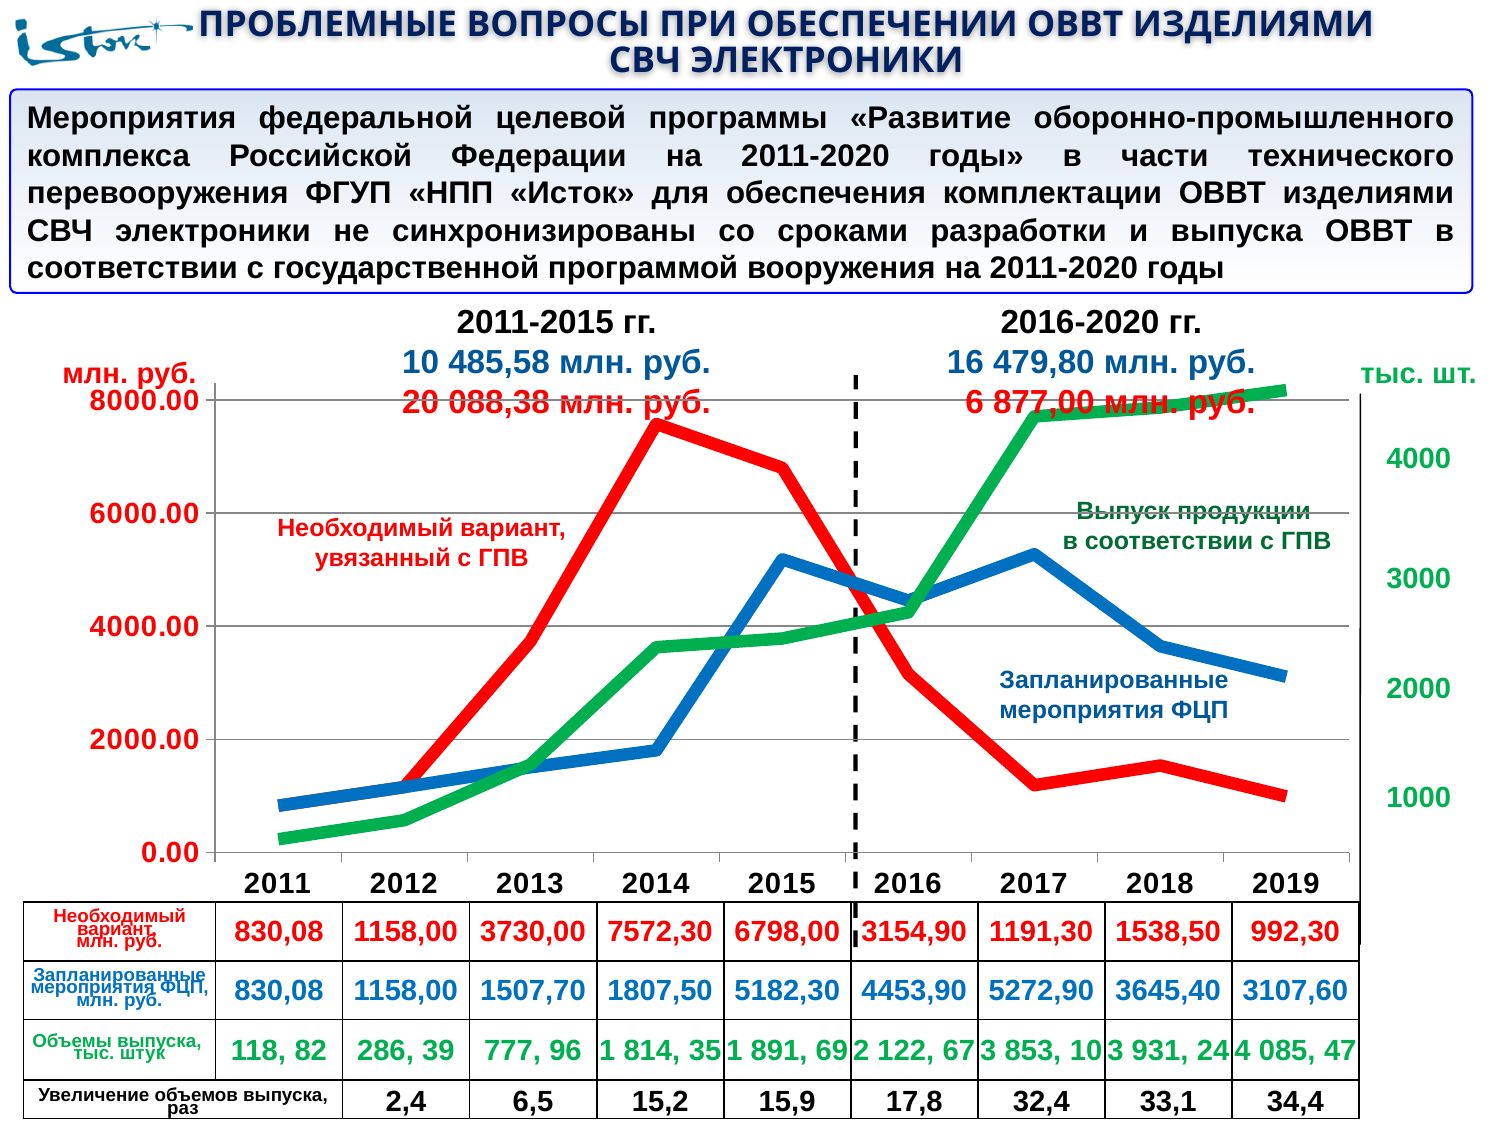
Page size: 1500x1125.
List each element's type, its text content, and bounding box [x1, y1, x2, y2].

text_box Мероприятия федеральной целевой программы «Развитие оборонно-промышленного комплекса Российской Федерации на 2011-2020 годы» в части технического перевооружения ФГУП «НПП «Исток» для обеспечения комплектации ОВВТ изделиями СВЧ электроники не синхронизированы со сроками разработки и выпуска ОВВТ в соответствии с государственной программой вооружения на 2011-2020 годы [10, 89, 1473, 293]
table_cell 5182,30 [725, 962, 850, 1019]
table_cell 777, 96 [470, 1020, 596, 1079]
table_cell 15,9 [725, 1081, 850, 1118]
table_header 992,30 [1233, 921, 1358, 960]
table_header 6798,00 [725, 921, 850, 960]
table_cell 4 085, 47 [1233, 1020, 1358, 1079]
table_cell 286, 39 [343, 1020, 469, 1079]
table_cell Увеличение объемов выпуска, раз [24, 1081, 342, 1118]
text_box млн. руб. [47, 346, 212, 432]
table_cell 15,2 [598, 1081, 723, 1118]
table_header 830,08 [216, 921, 342, 960]
table_header Необходимый вариант, млн. руб. [24, 903, 215, 960]
table_cell 3107,60 [1233, 962, 1358, 1019]
table_cell 3645,40 [1106, 962, 1231, 1019]
chart [62, 371, 1376, 912]
table_cell 4453,90 [852, 962, 977, 1019]
table_cell Объемы выпуска, тыс. штук [24, 1020, 215, 1079]
table_header 1191,30 [979, 921, 1104, 960]
text_box тыс. шт. 4000 3000 2000 1000 [1382, 679, 1500, 822]
table_cell 1507,70 [470, 962, 596, 1019]
table_cell 32,4 [979, 1081, 1104, 1118]
table_cell 1 891, 69 [725, 1020, 850, 1079]
table_cell 118, 82 [216, 1020, 342, 1079]
table_cell 1 814, 35 [598, 1020, 723, 1079]
table_header 1538,50 [1106, 921, 1231, 960]
table_cell 34,4 [1233, 1081, 1358, 1118]
text_box 2011-2015 гг. 10 485,58 млн. руб. 20 088,38 млн. руб. [304, 292, 809, 370]
table_cell 3 931, 24 [1106, 1020, 1231, 1079]
table_header 3154,90 [852, 921, 977, 960]
table_cell 1158,00 [343, 962, 469, 1019]
table_header 1158,00 [343, 921, 469, 960]
table_cell 6,5 [470, 1081, 596, 1118]
text_box 2016-2020 гг. 16 479,80 млн. руб. 6 877,00 млн. руб. [831, 292, 1371, 370]
list 3.3.Применение СВЧ-полупроводниковых элементов и МИС для создания приборов и устройств фотоники, в частности, монолитных фотоприёмников для современных волоконно-оптических линий связи (ВОЛС) со скоростью передачи данных 100ГГб/с и выше, в которых фотодетектор может быть интегрирован с СВЧ усилителями «ФГУП НПП «Исток». 3.4. Разработка оптоэлектронных элементов и систем передачи аналоговых сигналов СВЧ и мм диапазонов по оптоволоконным линиям связи. Модуляция света (ИК) СВЧ сигналом позволяет передавать и распределять информацию по оптоволокну, потери в котором составляют 0.1 дБ/км, в то время как потери в коаксиальной линии 1дБ на 30см. Несопоставимы и массы - 0.2кг/км у оптоволоконной, против 560кг/км у коаксиальной линии связи. Такие системы предназначены в первую очередь для кораблей, летательных и космических аппаратов. [1378, 670, 1500, 822]
text_box тыс. шт. 4000 3000 2000 1000 [1371, 346, 1500, 667]
table_cell 33,1 [1106, 1081, 1231, 1118]
table_cell 17,8 [852, 1081, 977, 1118]
table_cell Запланированные мероприятия ФЦП, млн. руб. [24, 962, 215, 1019]
table_cell 2 122, 67 [852, 1020, 977, 1079]
table_cell 2,4 [343, 1081, 469, 1118]
table_cell 1807,50 [598, 962, 723, 1019]
table_cell 3 853, 10 [979, 1020, 1104, 1079]
table_header 3730,00 [470, 921, 596, 960]
table_cell 5272,90 [979, 962, 1104, 1019]
table_header 7572,30 [598, 921, 723, 960]
picture [14, 15, 194, 66]
table_cell 830,08 [216, 962, 342, 1019]
text_box ПРОБЛЕМНЫЕ ВОПРОСЫ ПРИ ОБЕСПЕЧЕНИИ ОВВТ ИЗДЕЛИЯМИ СВЧ ЭЛЕКТРОНИКИ [163, 0, 1409, 91]
